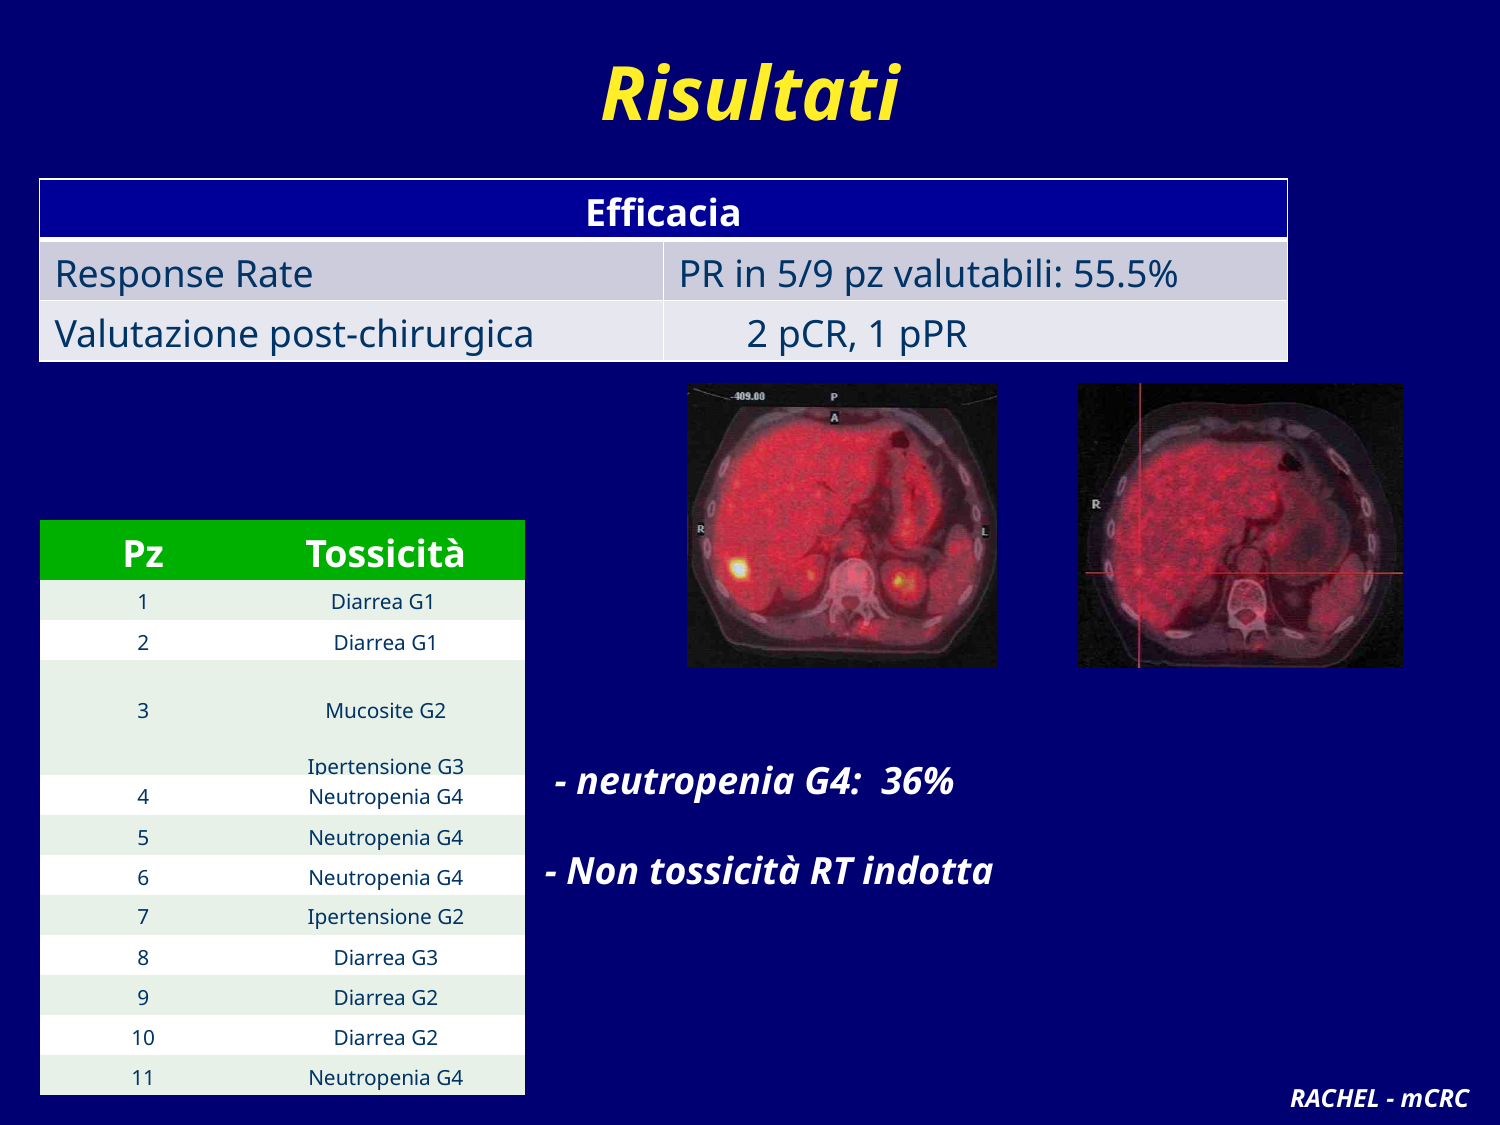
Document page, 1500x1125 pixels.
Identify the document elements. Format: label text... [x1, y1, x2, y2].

table_cell Neutropenia G4 [247, 855, 525, 895]
title Risultati [0, 1, 1500, 180]
table_cell Diarrea G2 [247, 1015, 525, 1055]
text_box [687, 382, 998, 668]
table_cell Mucosite G2 Ipertensione G3 [247, 660, 525, 775]
table_cell 2 [40, 620, 247, 660]
table_cell Diarrea G1 [247, 580, 525, 620]
table_cell 10 [40, 1015, 247, 1055]
table_cell 1 [40, 580, 247, 620]
table_cell 6 [40, 855, 247, 895]
table_cell 4 [40, 775, 247, 815]
table_cell Diarrea G3 [247, 935, 525, 975]
table_cell PR in 5/9 pz valutabili: 55.5% [664, 242, 1287, 300]
table_header Pz [40, 520, 247, 580]
table_cell Diarrea G2 [247, 975, 525, 1015]
table_cell Diarrea G1 [247, 620, 525, 660]
table_cell 7 [40, 895, 247, 935]
table_cell Neutropenia G4 [247, 775, 525, 815]
table_cell Response Rate [40, 242, 663, 300]
table_cell Valutazione post-chirurgica [40, 301, 663, 360]
table_header Tossicità [247, 520, 525, 580]
table_cell 2 pCR, 1 pPR [664, 301, 1287, 360]
picture [1077, 382, 1403, 668]
table_cell 11 [40, 1055, 247, 1095]
table_cell 9 [40, 975, 247, 1015]
table_header Efficacia [40, 180, 1287, 237]
table_cell 8 [40, 935, 247, 975]
table_cell Neutropenia G4 [247, 815, 525, 855]
table_cell 3 [40, 660, 247, 775]
table_cell Neutropenia G4 [247, 1055, 525, 1095]
table_cell 5 [40, 815, 247, 855]
table_cell Ipertensione G2 [247, 895, 525, 935]
text_box - neutropenia G4: 36% - Non tossicità RT indotta [530, 704, 1443, 945]
text_box RACHEL - mCRC [1196, 1075, 1485, 1120]
